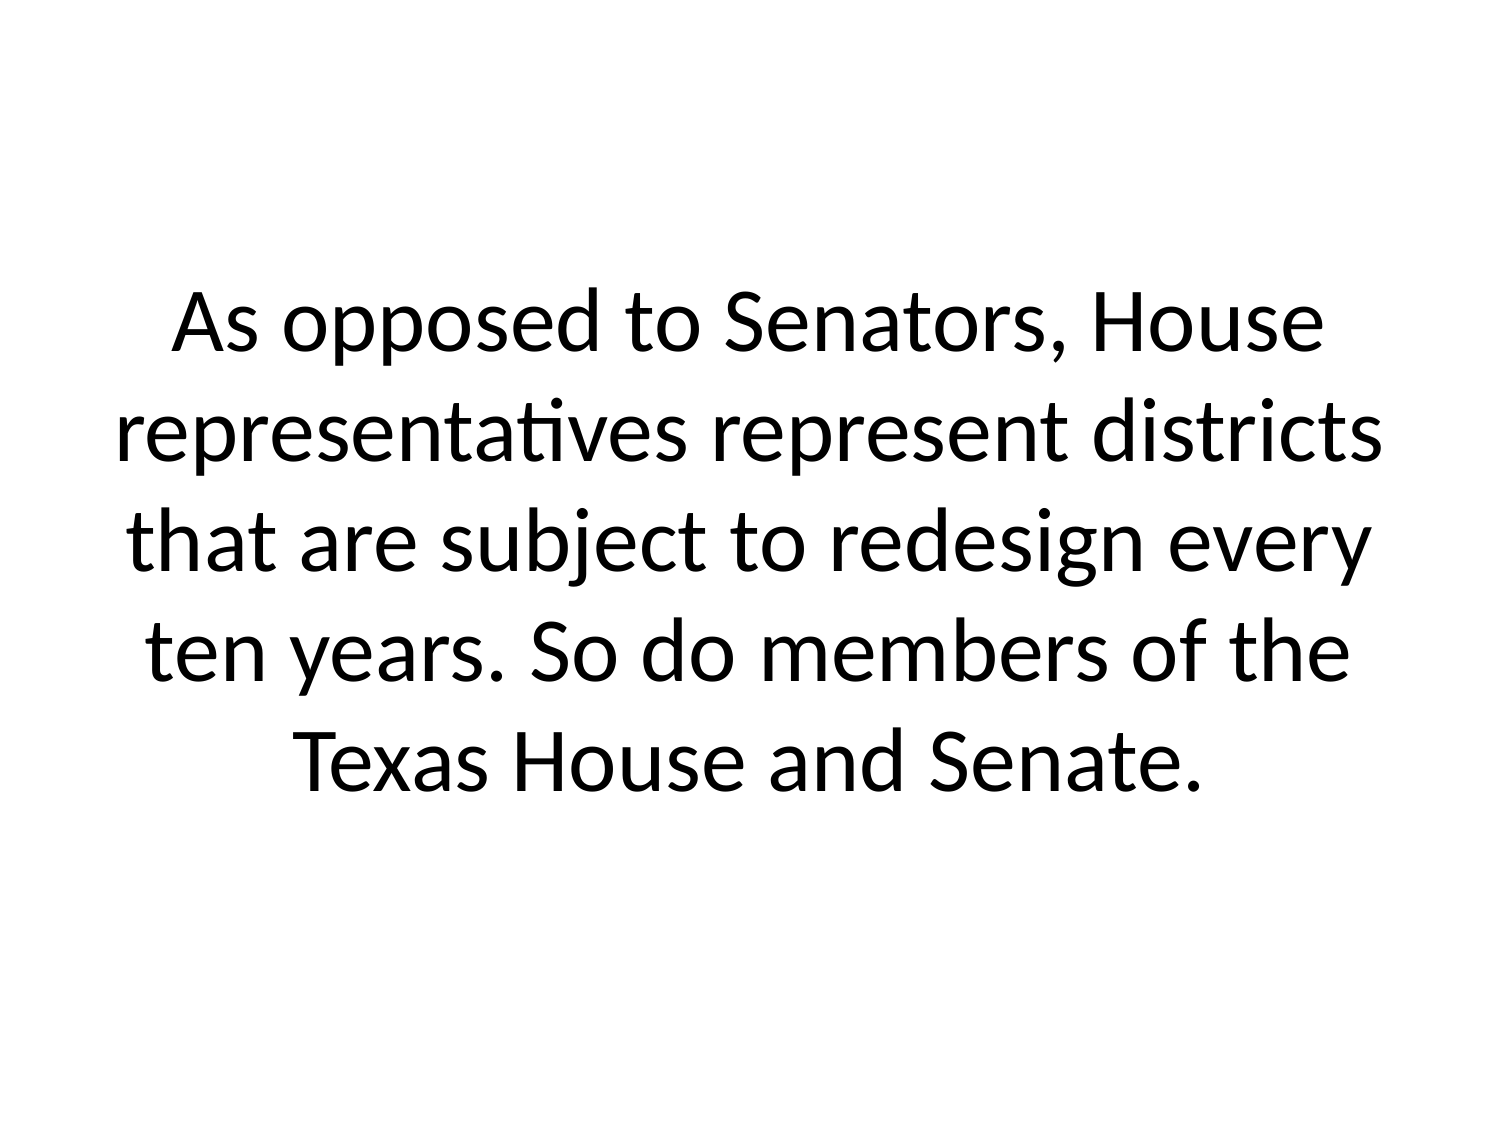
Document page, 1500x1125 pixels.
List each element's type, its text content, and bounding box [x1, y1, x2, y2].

title As opposed to Senators, House representatives represent districts that are subject to redesign every ten years. So do members of the Texas House and Senate. [74, 44, 1426, 1026]
